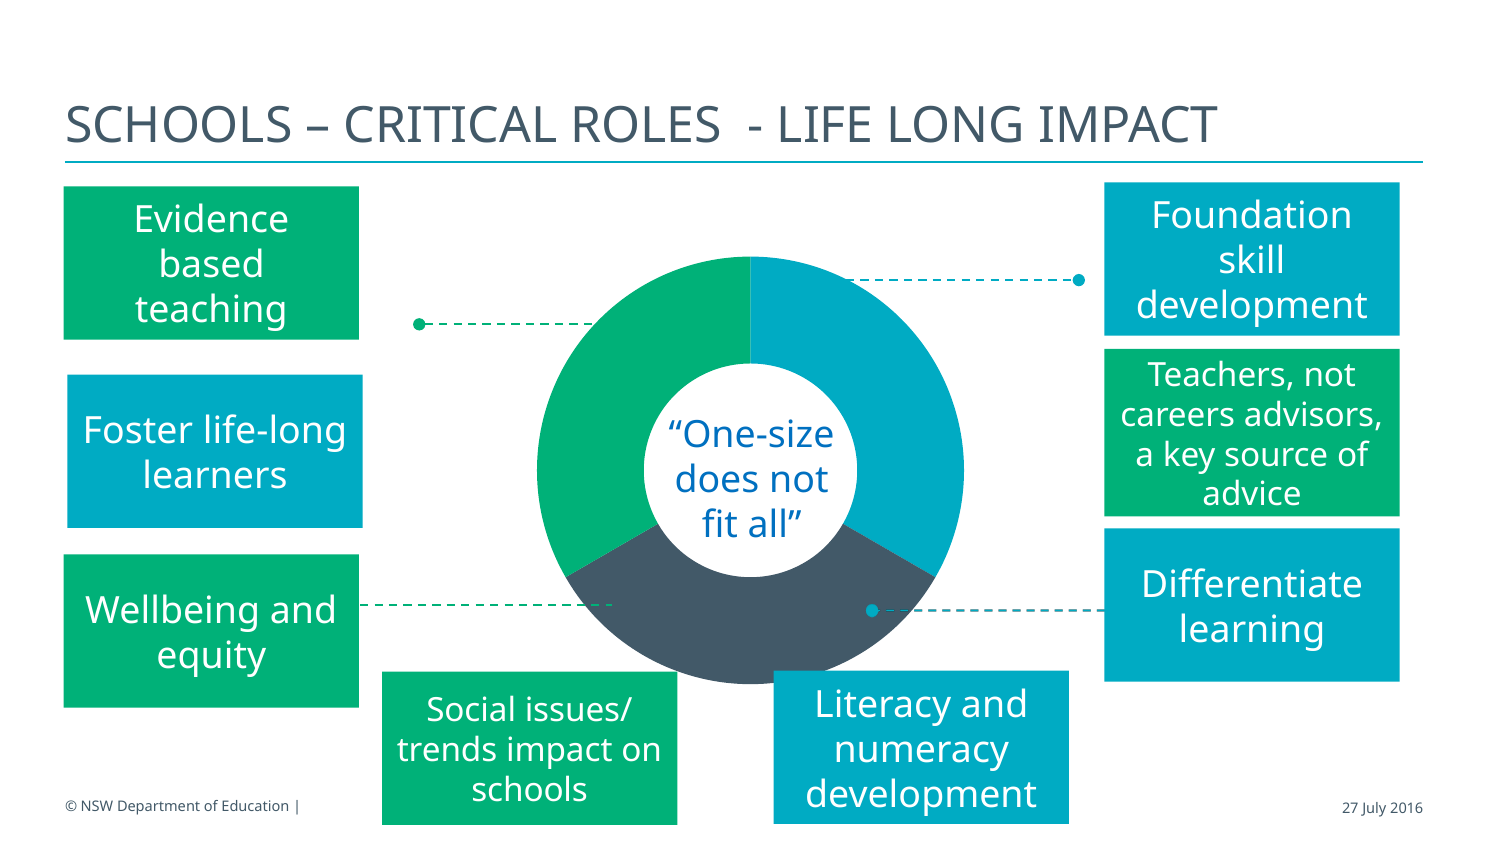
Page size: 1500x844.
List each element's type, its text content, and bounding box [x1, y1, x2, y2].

text_box Foundation skill development [1102, 180, 1402, 338]
text_box Evidence based teaching [62, 184, 361, 342]
text_box Teachers, not careers advisors, a key source of advice [1146, 347, 1402, 518]
text_box Social issues/ trends impact on schools [380, 701, 679, 827]
text_box Differentiate learning [1146, 526, 1402, 684]
text_box Wellbeing and equity [62, 552, 361, 710]
chart [358, 247, 1142, 694]
title Schools – Critical roles - life long impact [64, 43, 1424, 161]
text_box Foster life-long learners [65, 372, 353, 530]
footer © NSW Department of Education | [64, 779, 380, 824]
text_box Literacy and numeracy development [772, 701, 1071, 826]
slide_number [1151, 779, 1424, 824]
